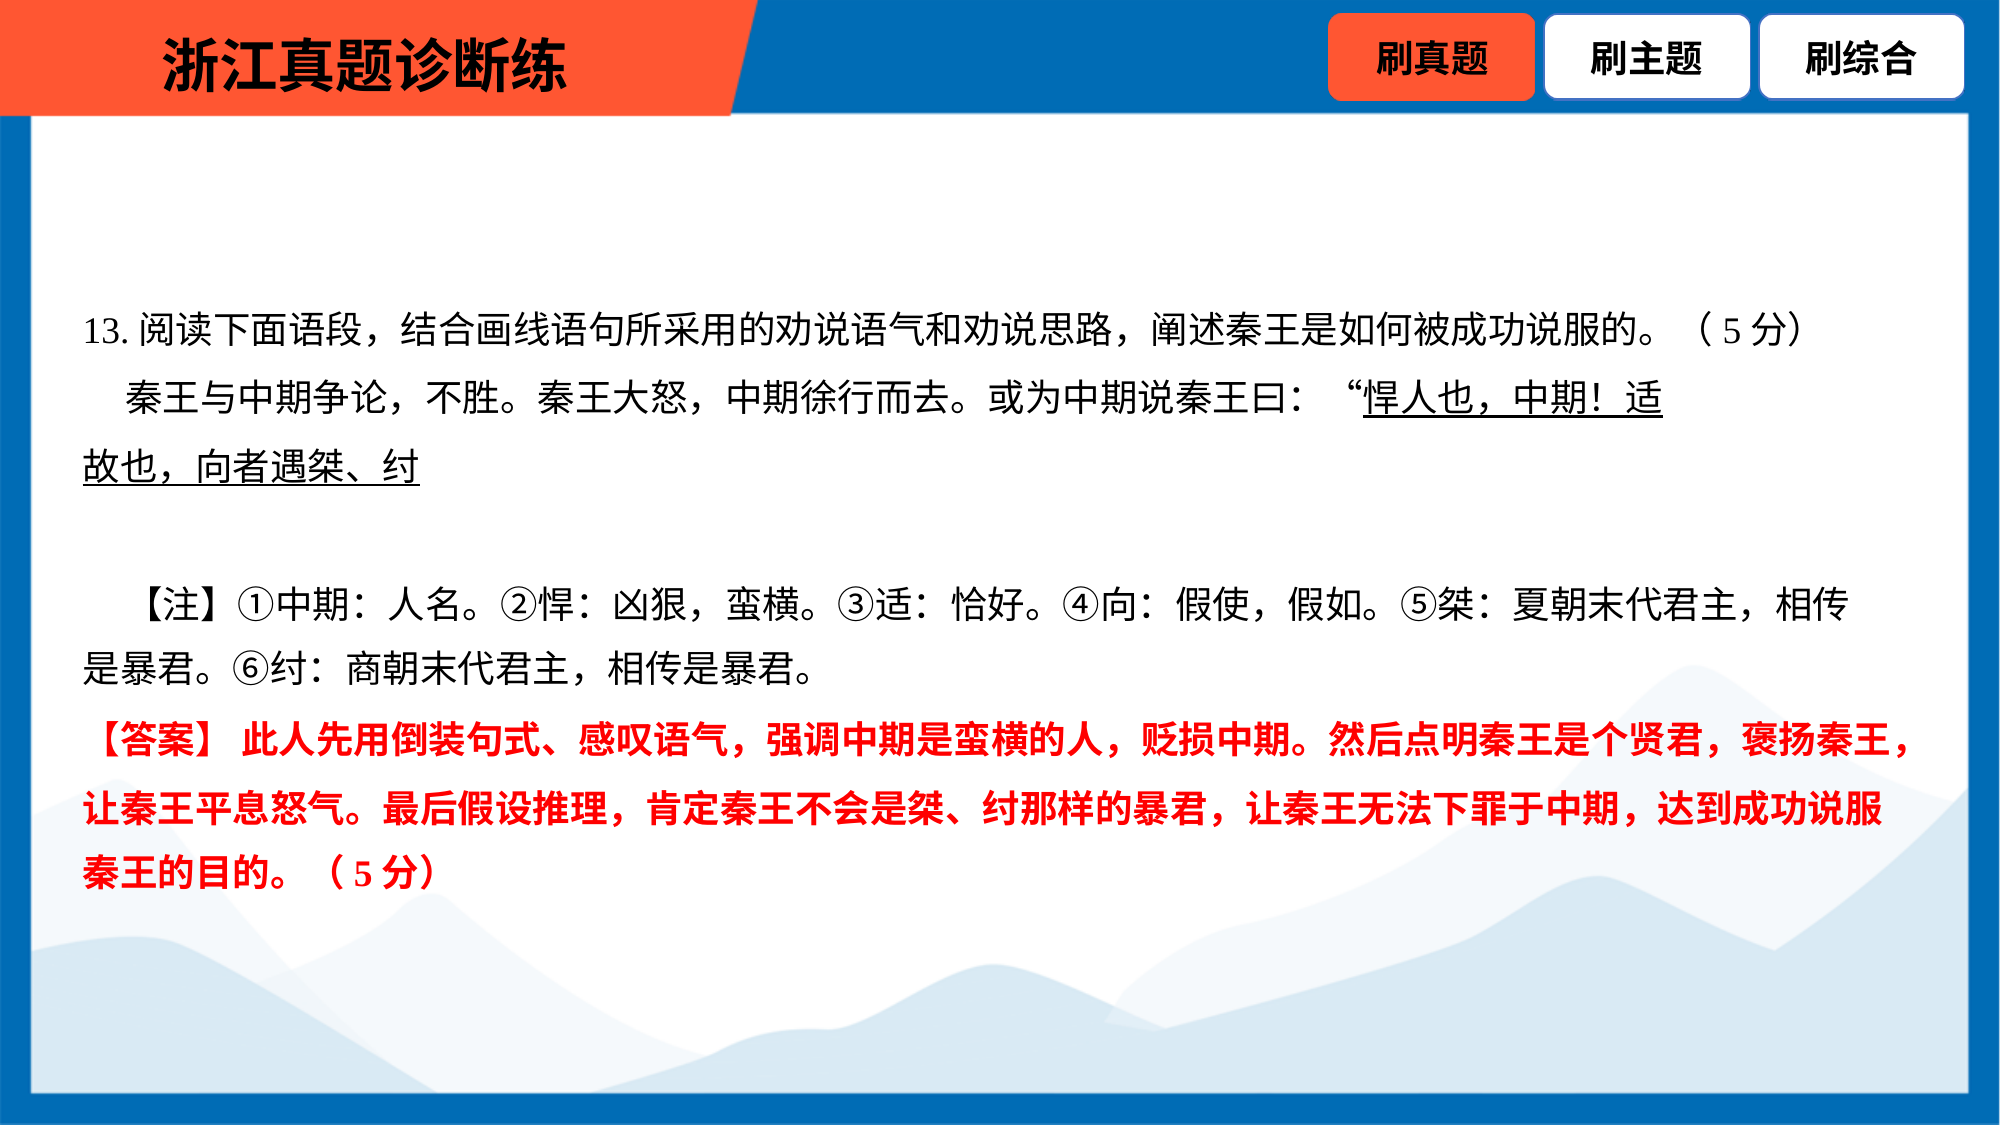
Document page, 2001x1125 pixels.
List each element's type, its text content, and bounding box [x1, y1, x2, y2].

text_box 【答案】 此人先用倒装句式、感叹语气，强调中期是蛮横的人，贬损中期。然后点明秦王是个贤君，褒扬秦王， 让秦王平息怒气。最后假设推理，肯定秦王不会是桀、纣那样的暴君，让秦王无法下罪于中期，达到成功说服 秦王的目的。（5分） [82, 692, 1917, 888]
picture [0, 0, 2000, 1125]
